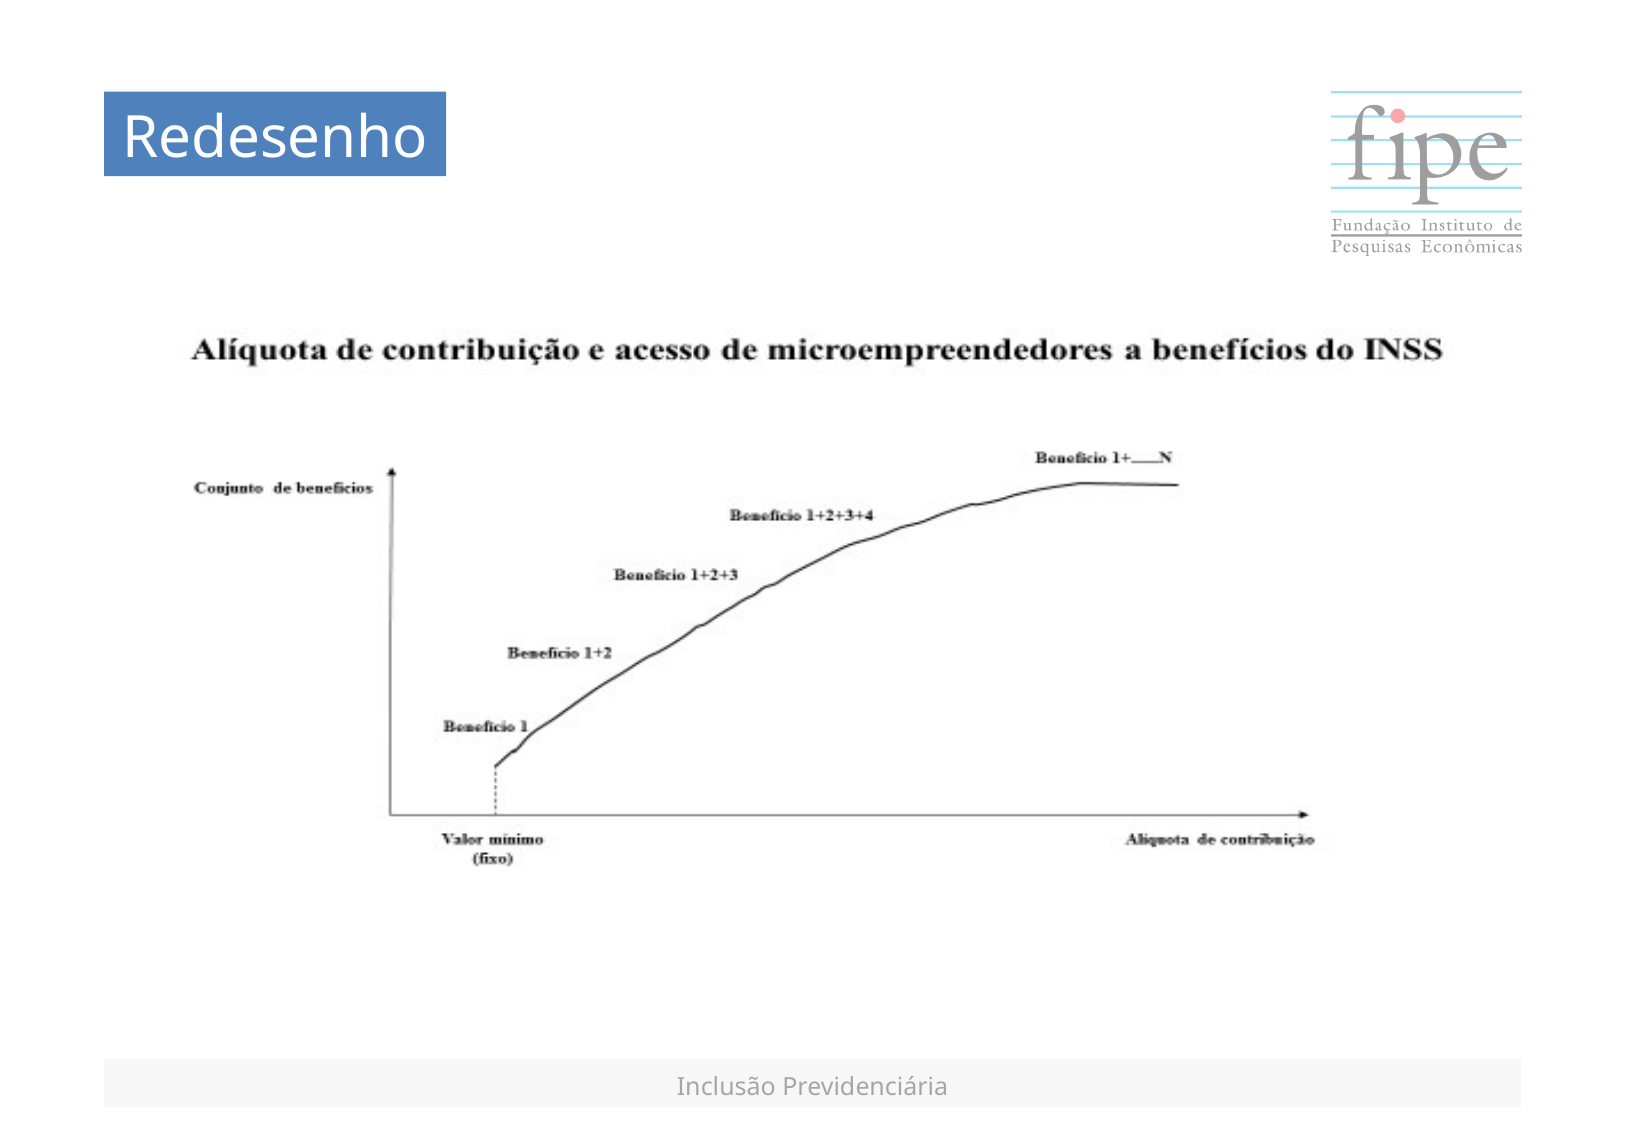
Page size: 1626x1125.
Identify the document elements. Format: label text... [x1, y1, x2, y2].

text_box Redesenho [104, 91, 447, 177]
text_box Inclusão Previdenciária [104, 1058, 1522, 1108]
picture [170, 317, 1455, 894]
